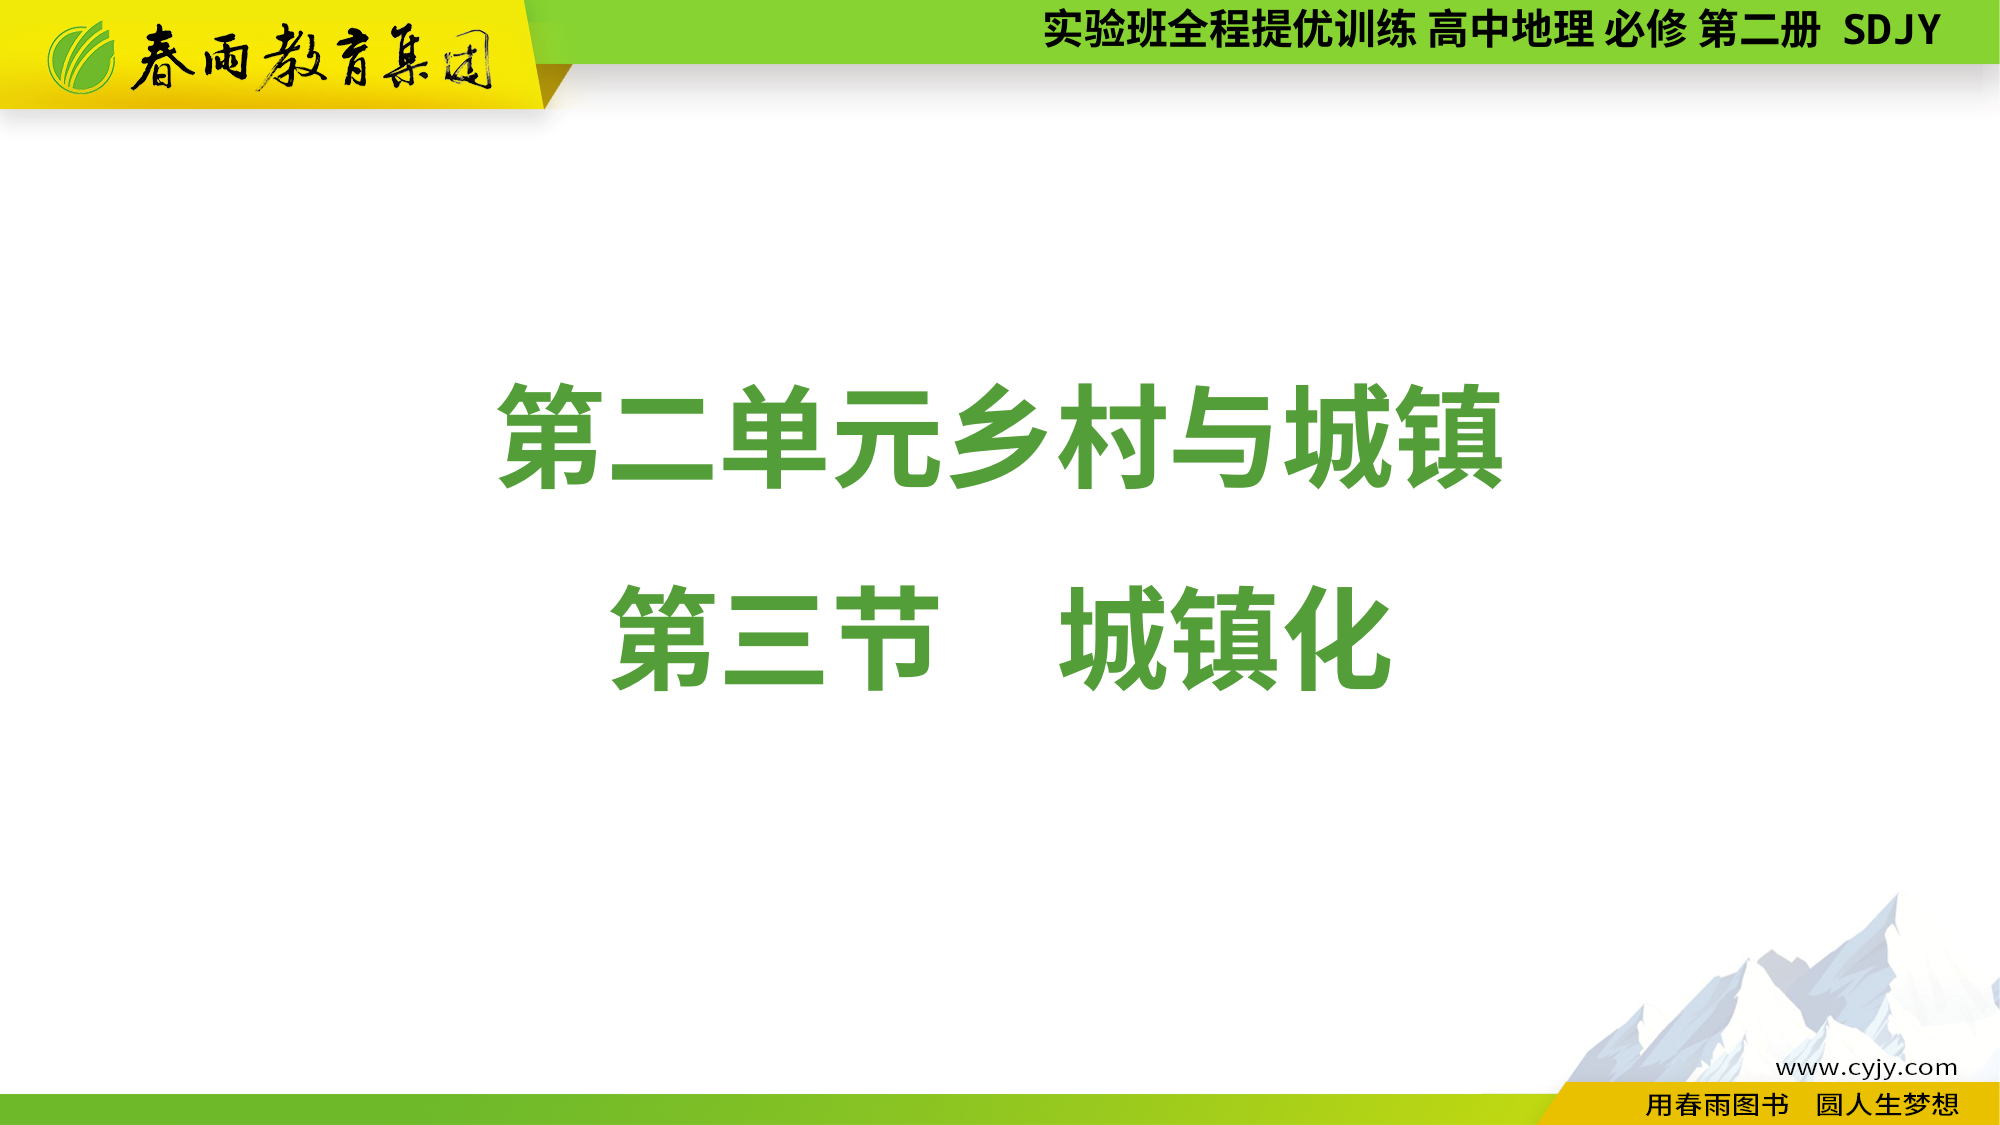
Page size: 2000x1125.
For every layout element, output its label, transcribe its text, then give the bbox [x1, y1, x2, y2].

picture [0, 0, 2000, 1125]
text_box 第二单元乡村与城镇 第三节 城镇化 [54, 291, 1946, 712]
